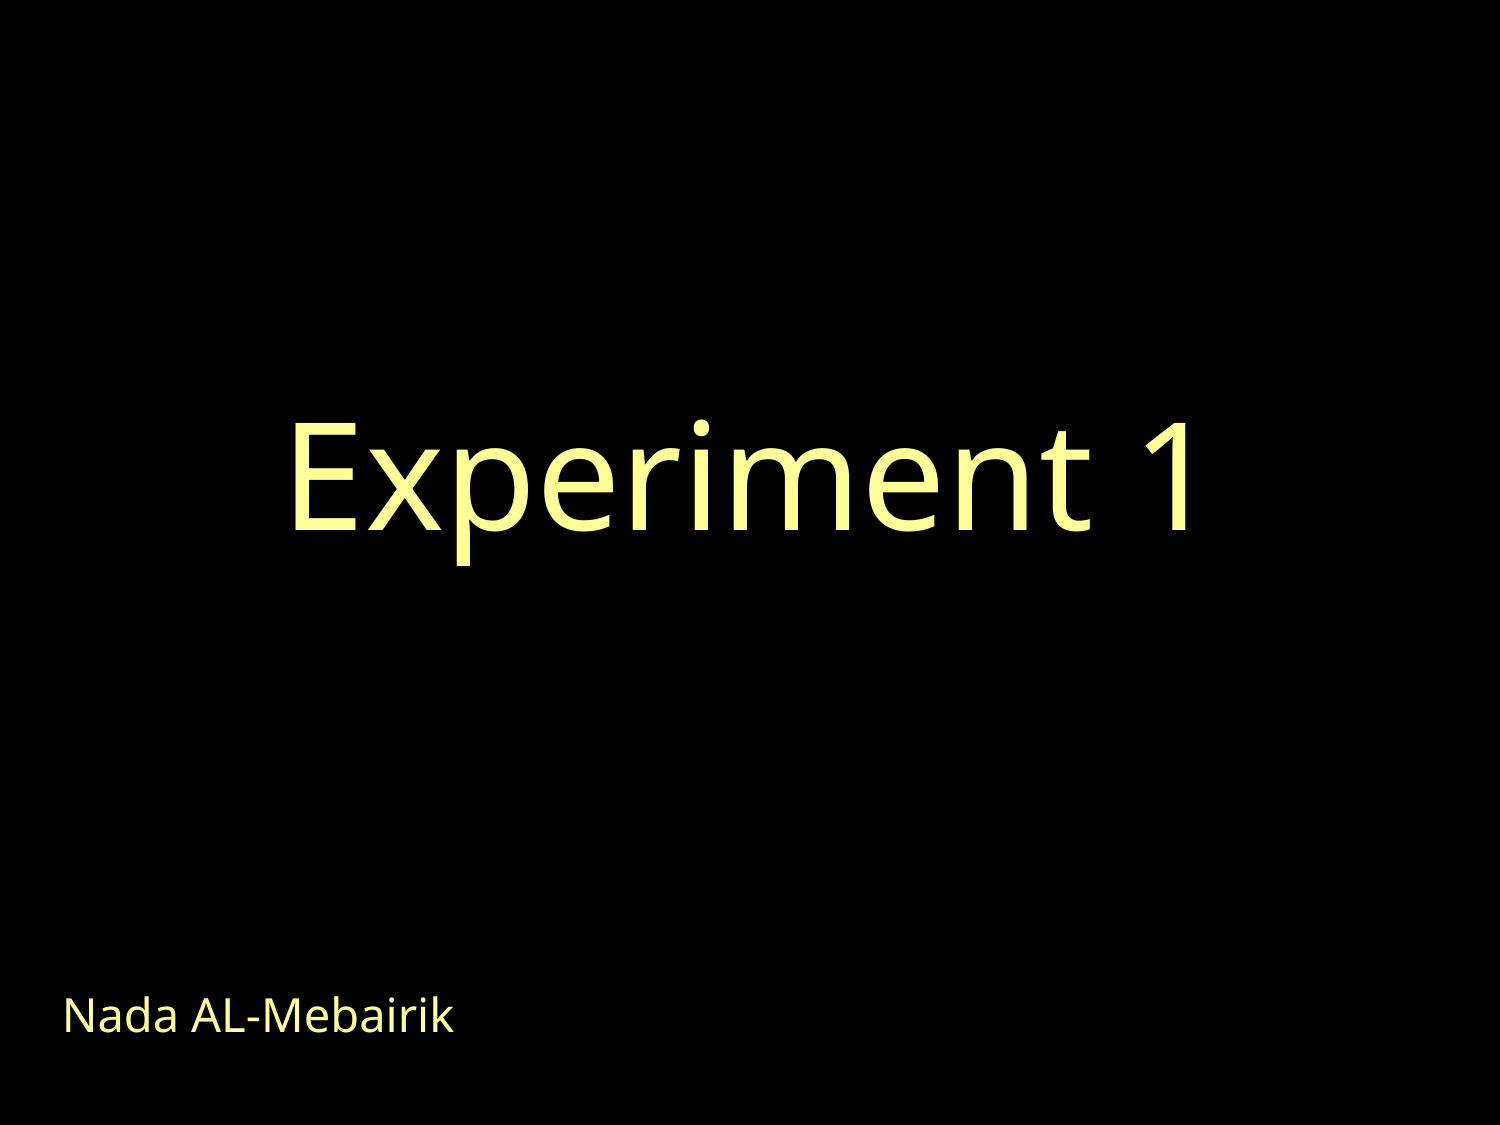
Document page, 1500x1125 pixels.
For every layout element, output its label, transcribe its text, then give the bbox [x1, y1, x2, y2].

subtitle Nada AL-Mebairik [46, 761, 1275, 1050]
title Experiment 1 [112, 349, 1388, 591]
